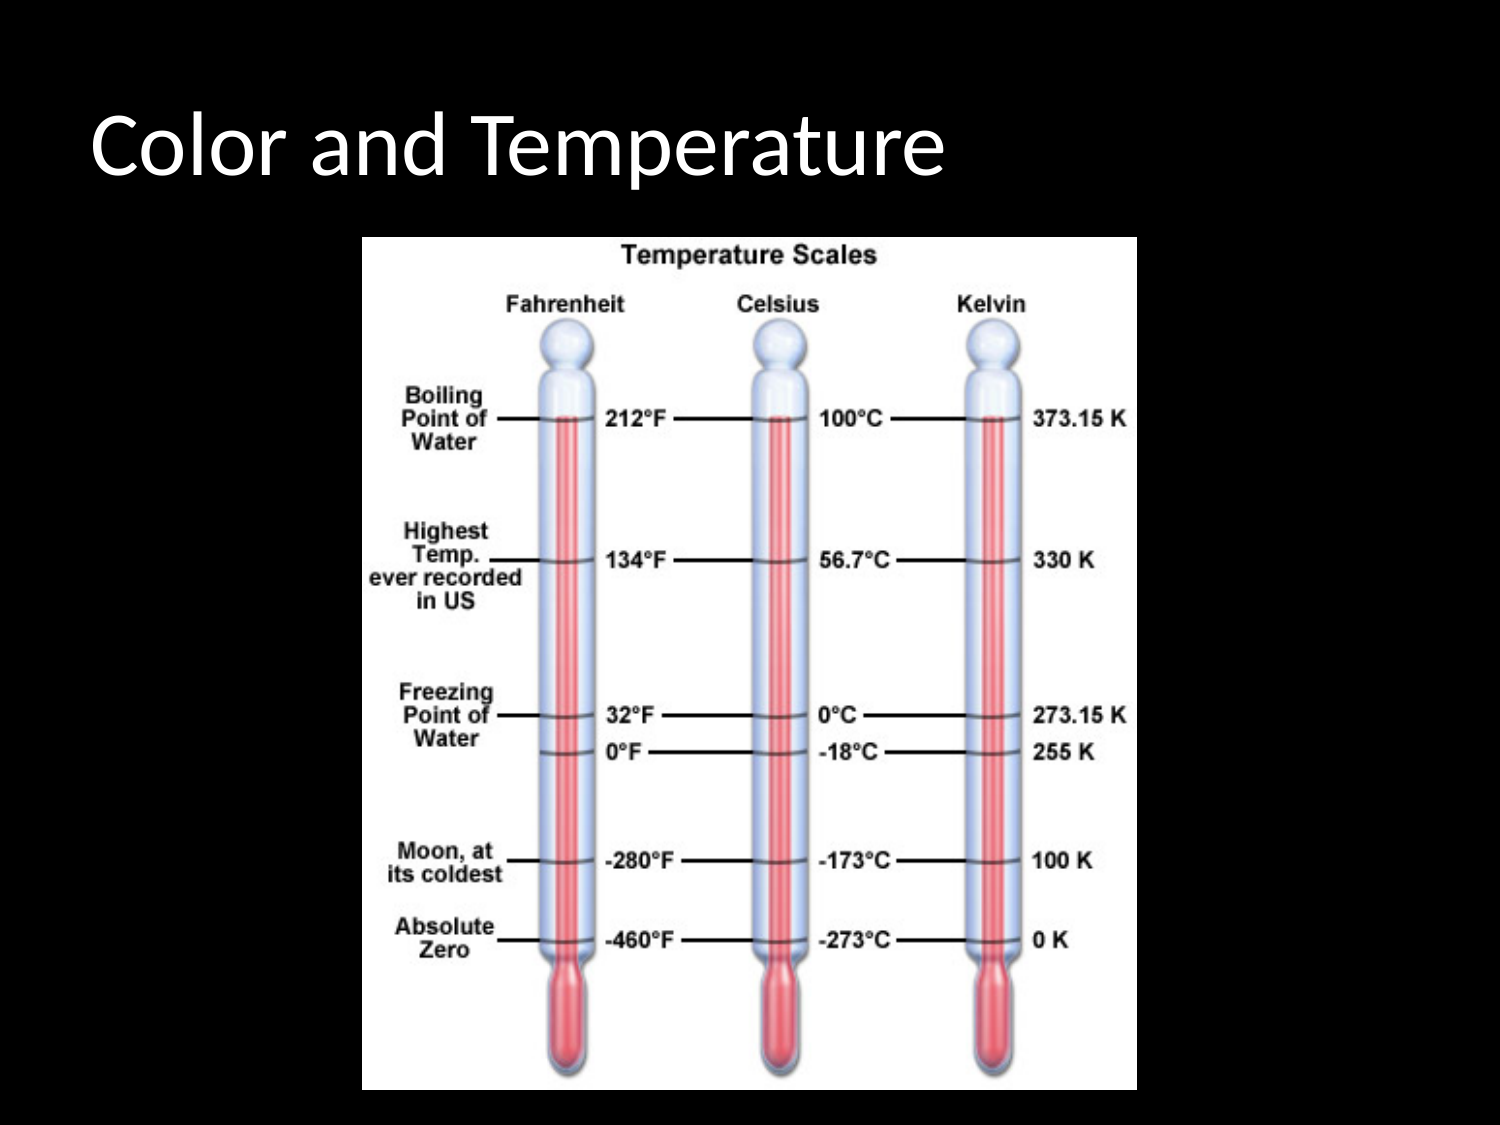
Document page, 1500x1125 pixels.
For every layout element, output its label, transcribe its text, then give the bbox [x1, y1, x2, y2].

title Color and Temperature [75, 45, 1425, 233]
picture [362, 237, 1137, 1090]
